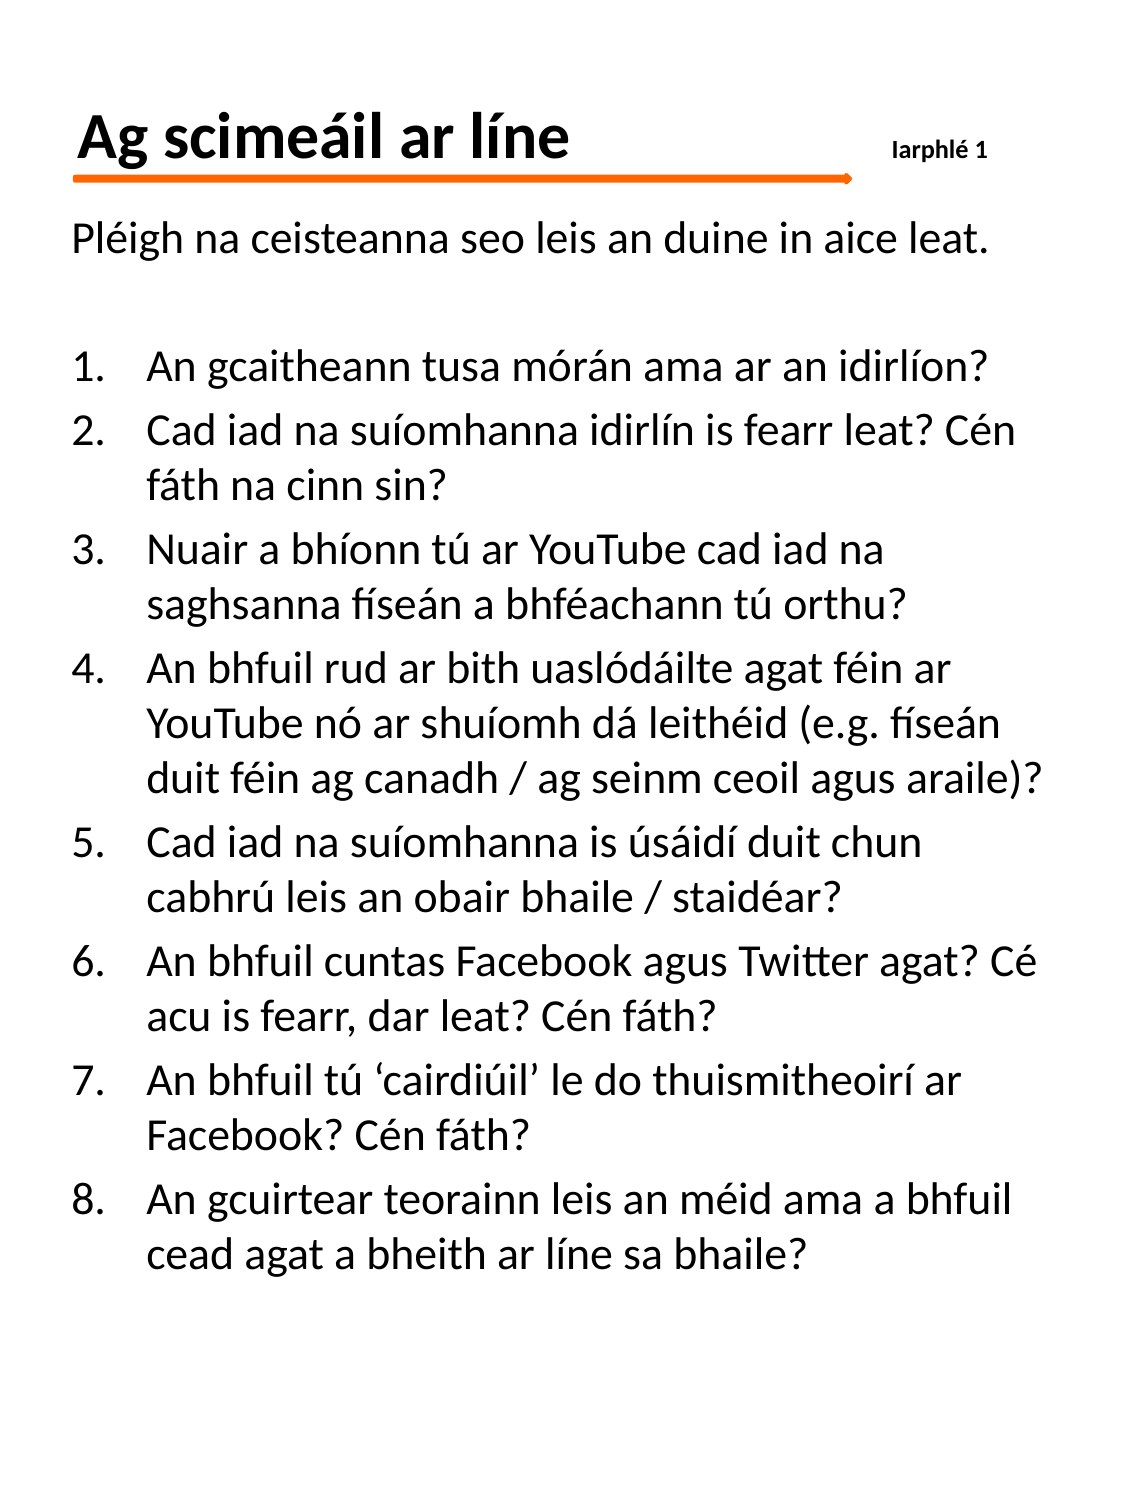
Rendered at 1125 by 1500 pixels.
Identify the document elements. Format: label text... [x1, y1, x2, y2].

list Pléigh na ceisteanna seo leis an duine in aice leat. An gcaitheann tusa mórán ama ar an idirlíon? Cad iad na suíomhanna idirlín is fearr leat? Cén fáth na cinn sin? Nuair a bhíonn tú ar YouTube cad iad na saghsanna físeán a bhféachann tú orthu? An bhfuil rud ar bith uaslódáilte agat féin ar YouTube nó ar shuíomh dá leithéid (e.g. físeán duit féin ag canadh / ag seinm ceoil agus araile)? Cad iad na suíomhanna is úsáidí duit chun cabhrú leis an obair bhaile / staidéar? An bhfuil cuntas Facebook agus Twitter agat? Cé acu is fearr, dar leat? Cén fáth? An bhfuil tú ‘cairdiúil’ le do thuismitheoirí ar Facebook? Cén fáth? An gcuirtear teorainn leis an méid ama a bhfuil cead agat a bheith ar líne sa bhaile? [56, 200, 1069, 1340]
title Ag scimeáil ar líne Iarphlé 1 [62, 62, 1075, 203]
text_box [72, 173, 853, 185]
